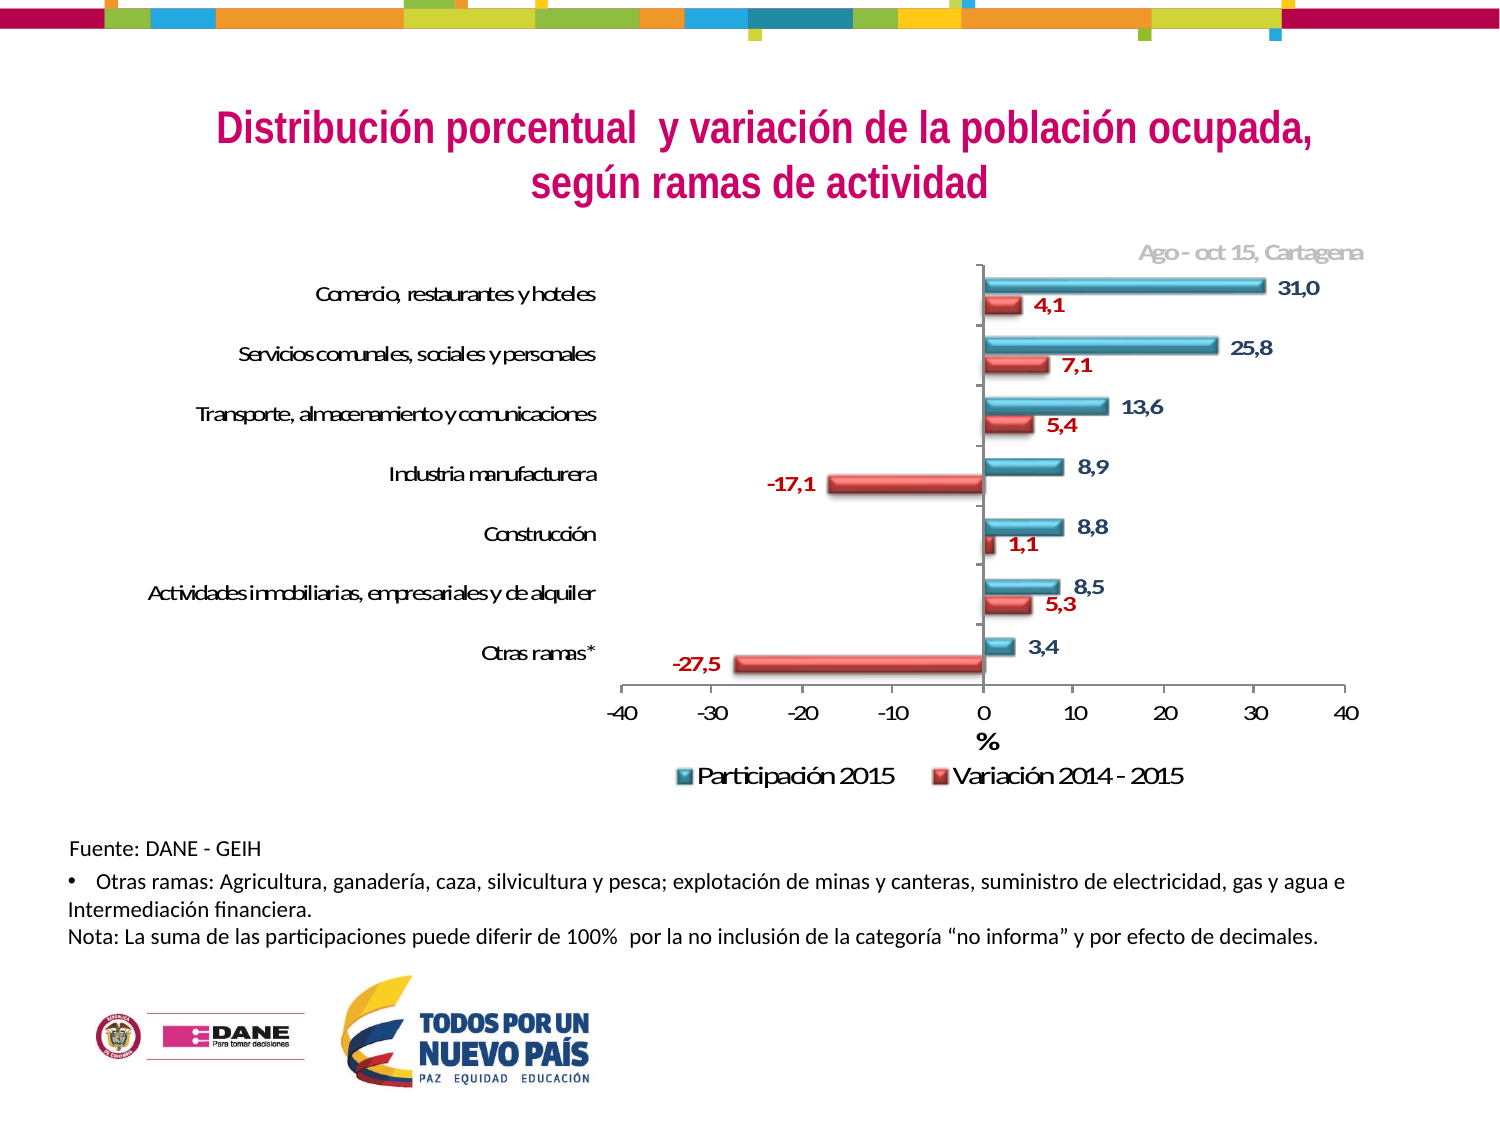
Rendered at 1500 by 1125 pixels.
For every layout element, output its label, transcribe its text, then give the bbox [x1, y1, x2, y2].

picture [52, 955, 632, 1118]
text_box Fuente: DANE - GEIH [54, 826, 283, 859]
picture [130, 234, 1370, 799]
text_box Otras ramas: Agricultura, ganadería, caza, silvicultura y pesca; explotación de minas y canteras, suministro de electricidad, gas y agua e Intermediación financiera. Nota: La suma de las participaciones puede diferir de 100% por la no inclusión de la categoría “no informa” y por efecto de decimales. [53, 859, 1500, 984]
text_box Distribución porcentual y variación de la población ocupada, según ramas de actividad [201, 89, 1330, 215]
picture [0, 0, 1500, 41]
